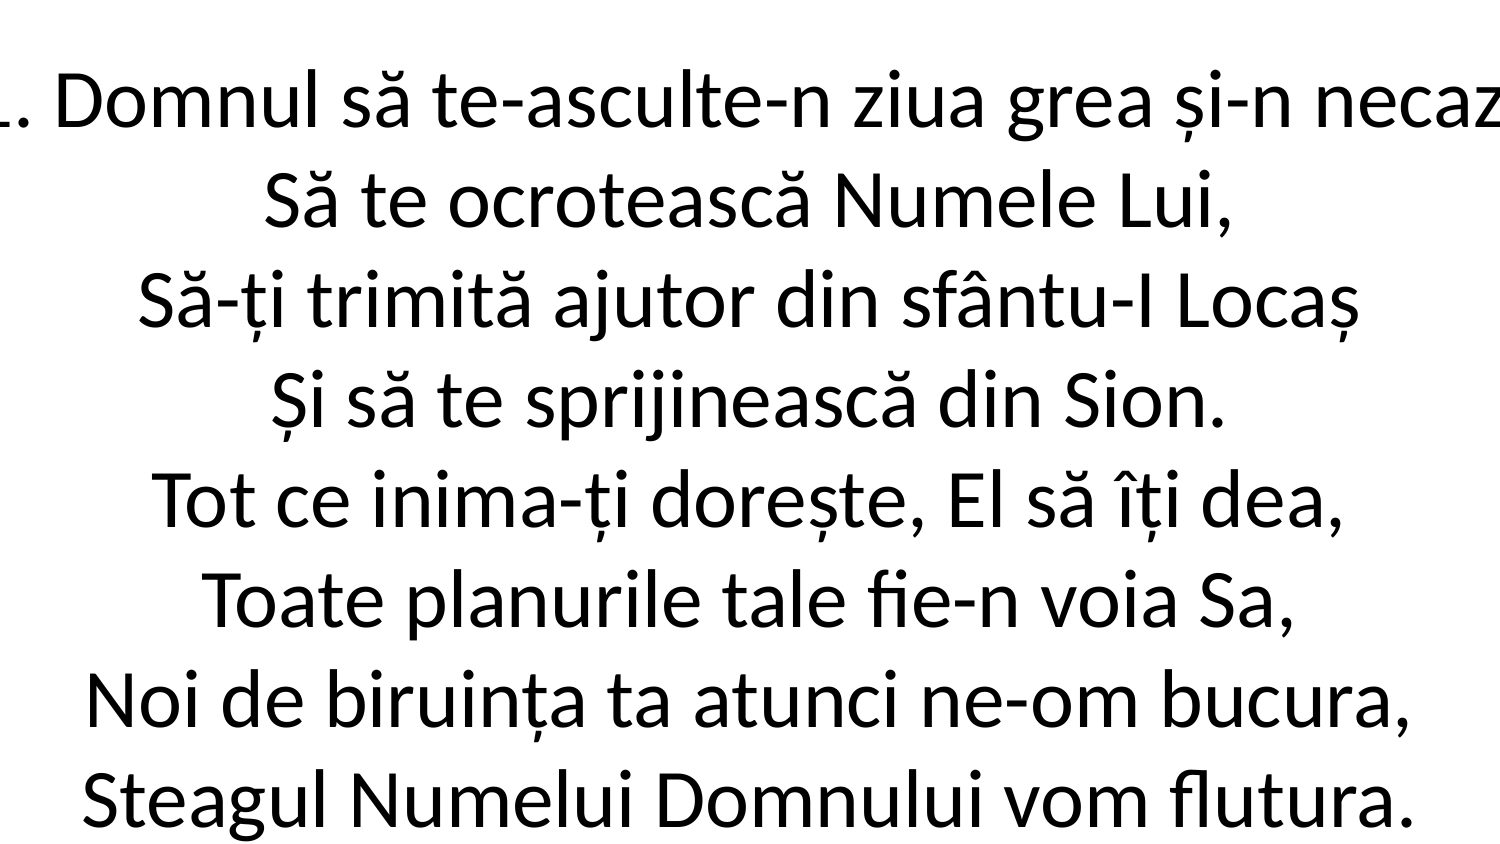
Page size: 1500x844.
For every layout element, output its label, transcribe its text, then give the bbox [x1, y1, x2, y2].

text_box 1. Domnul să te-asculte-n ziua grea și-n necaz, Să te ocrotească Numele Lui, Să-ți trimită ajutor din sfântu-I Locaș Și să te sprijinească din Sion. Tot ce inima-ți dorește, El să îți dea, Toate planurile tale fie-n voia Sa, Noi de biruința ta atunci ne-om bucura, Steagul Numelui Domnului vom flutura. [0, 0, 1500, 844]
